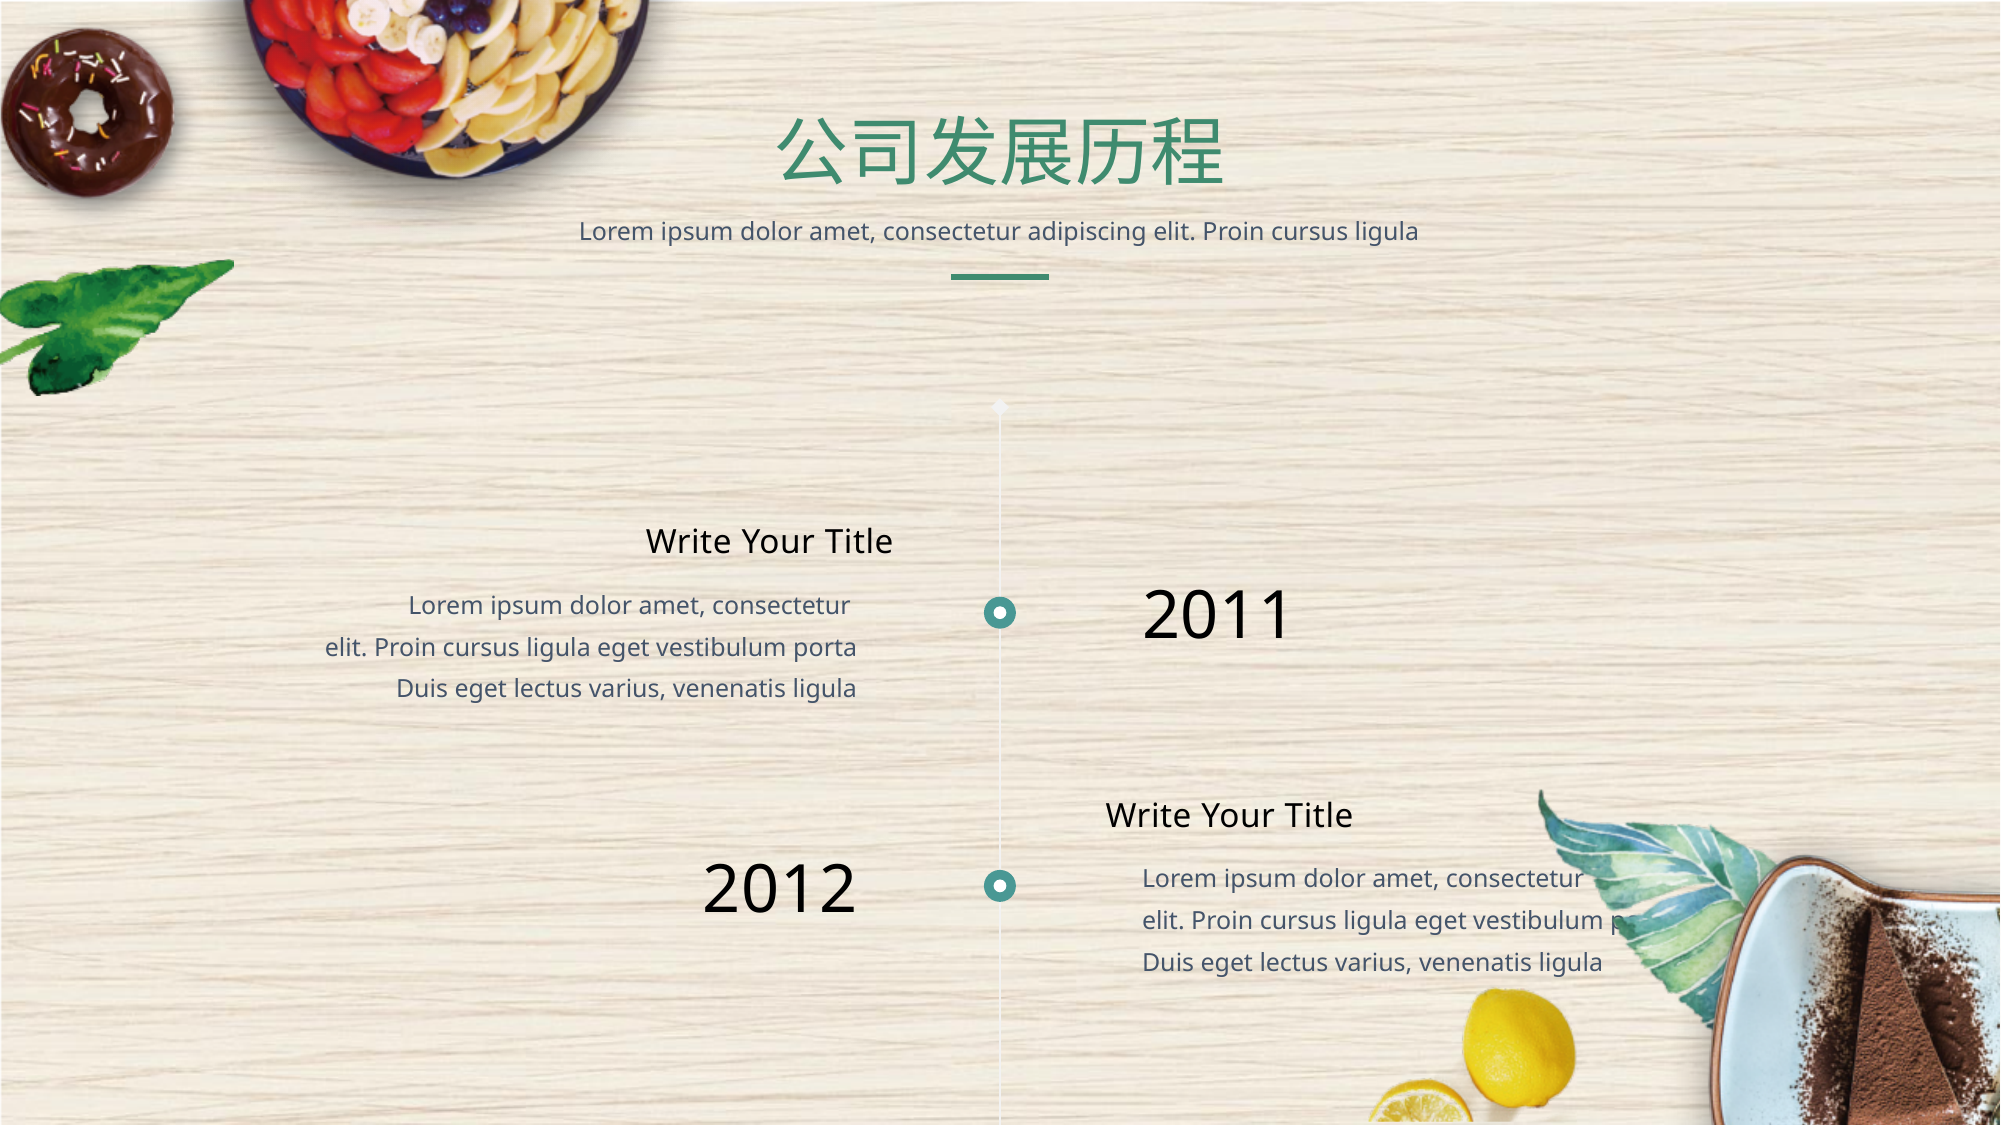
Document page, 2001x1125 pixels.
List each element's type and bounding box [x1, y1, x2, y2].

text_box [0, 0, 2000, 1125]
